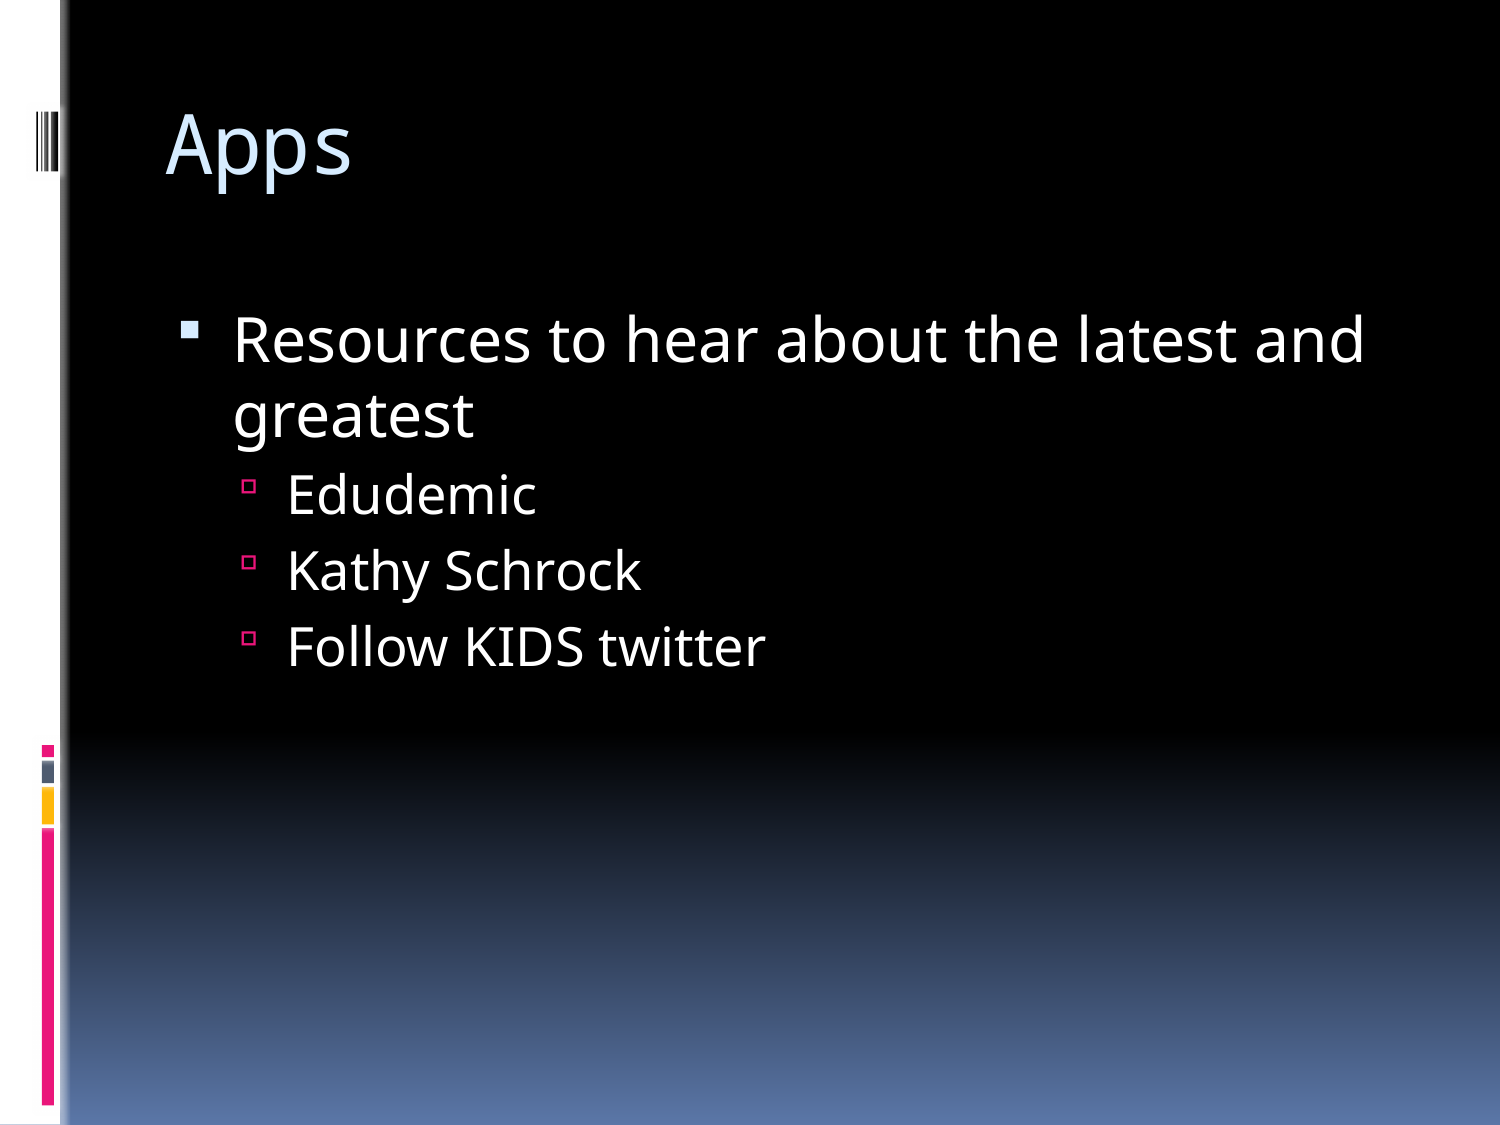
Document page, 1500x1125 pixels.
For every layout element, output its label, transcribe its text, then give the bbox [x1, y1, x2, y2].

list Resources to hear about the latest and greatest Edudemic Kathy Schrock Follow KIDS twitter [150, 292, 1425, 1043]
title Apps [150, 83, 1425, 234]
